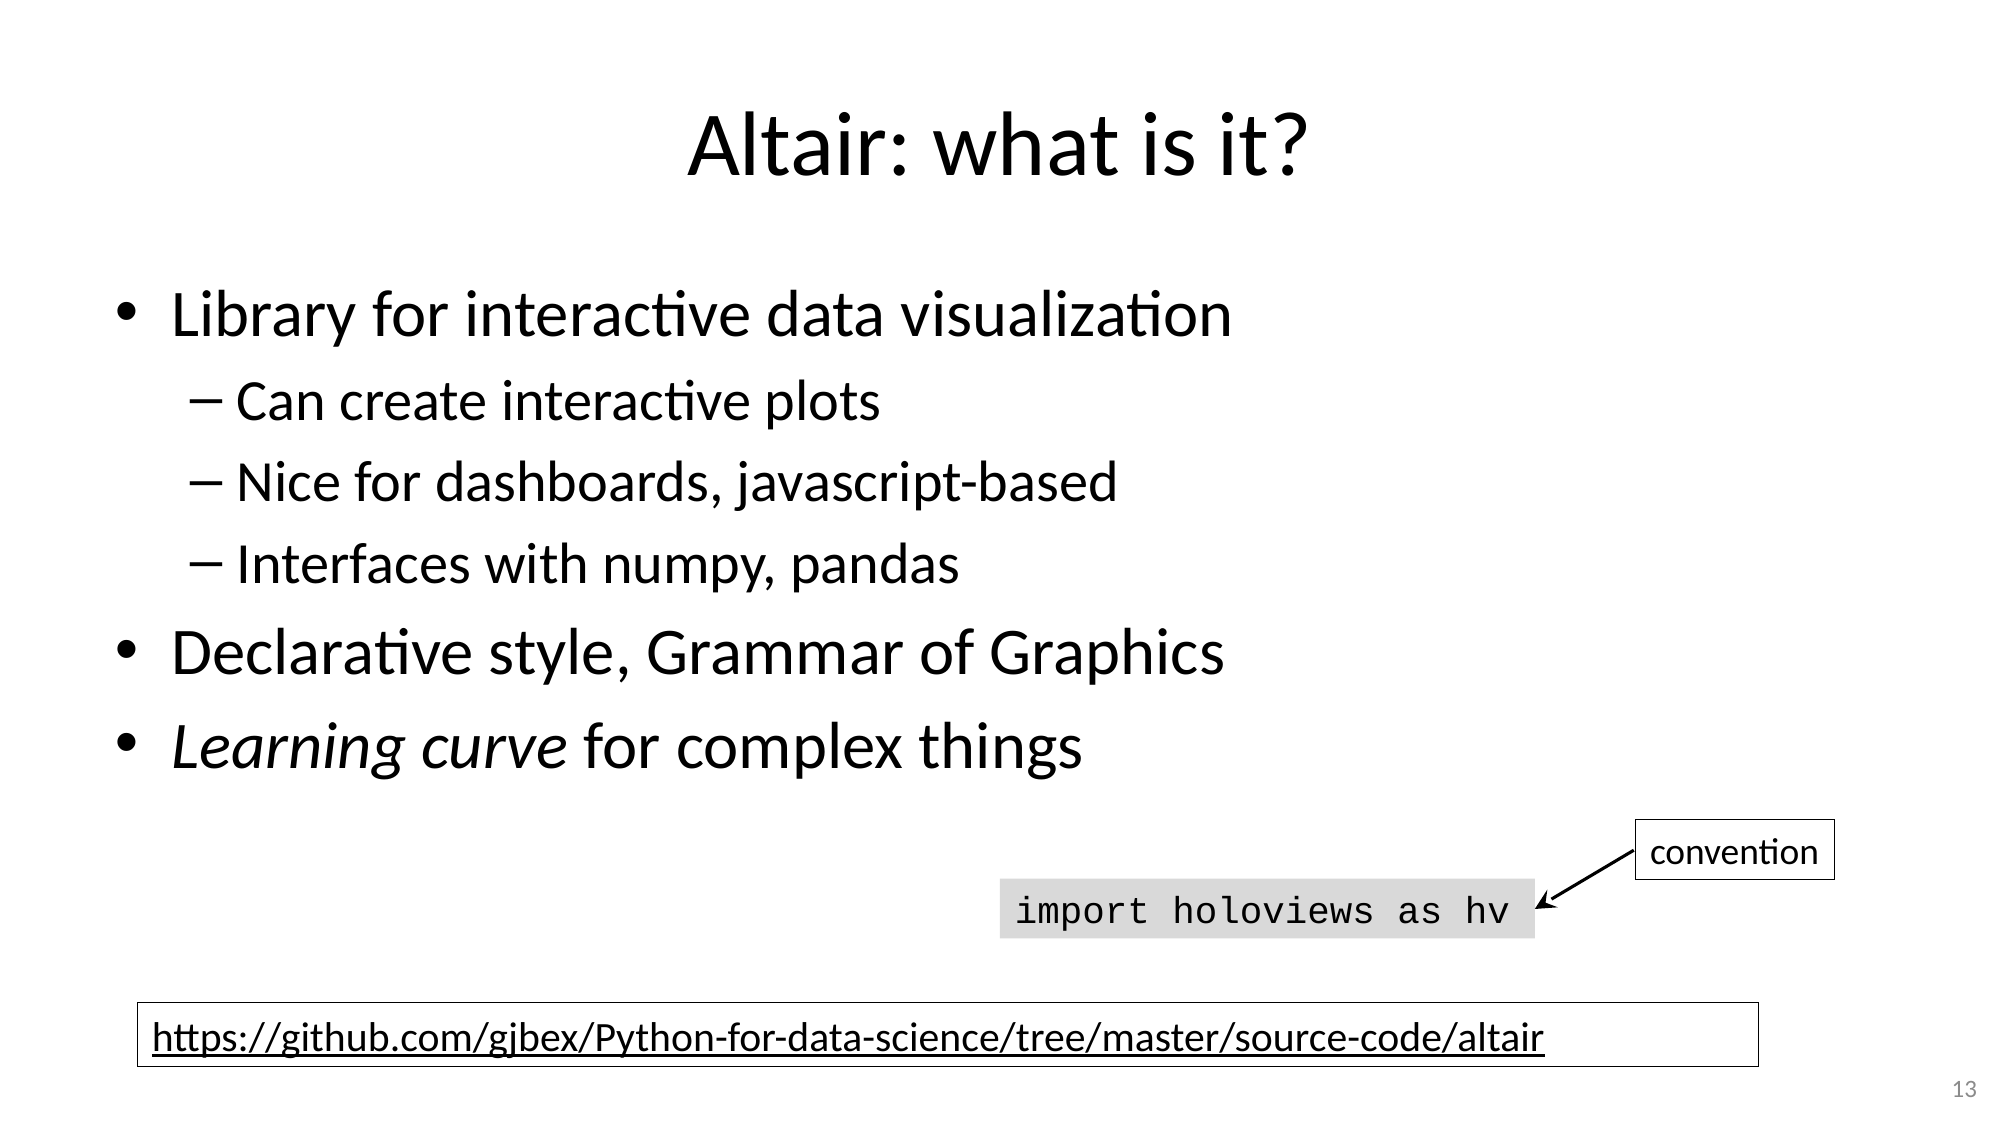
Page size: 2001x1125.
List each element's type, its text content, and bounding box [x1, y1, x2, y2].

slide_number 13 [1525, 1057, 1993, 1118]
text_box https://github.com/gjbex/Python-for-data-science/tree/master/source-code/altair [137, 1002, 1759, 1067]
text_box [999, 819, 1836, 940]
list Library for interactive data visualization Can create interactive plots Nice for dashboards, javascript-based Interfaces with numpy, pandas Declarative style, Grammar of Graphics Learning curve for complex things [99, 262, 1900, 1005]
title Altair: what is it? [99, 45, 1900, 233]
